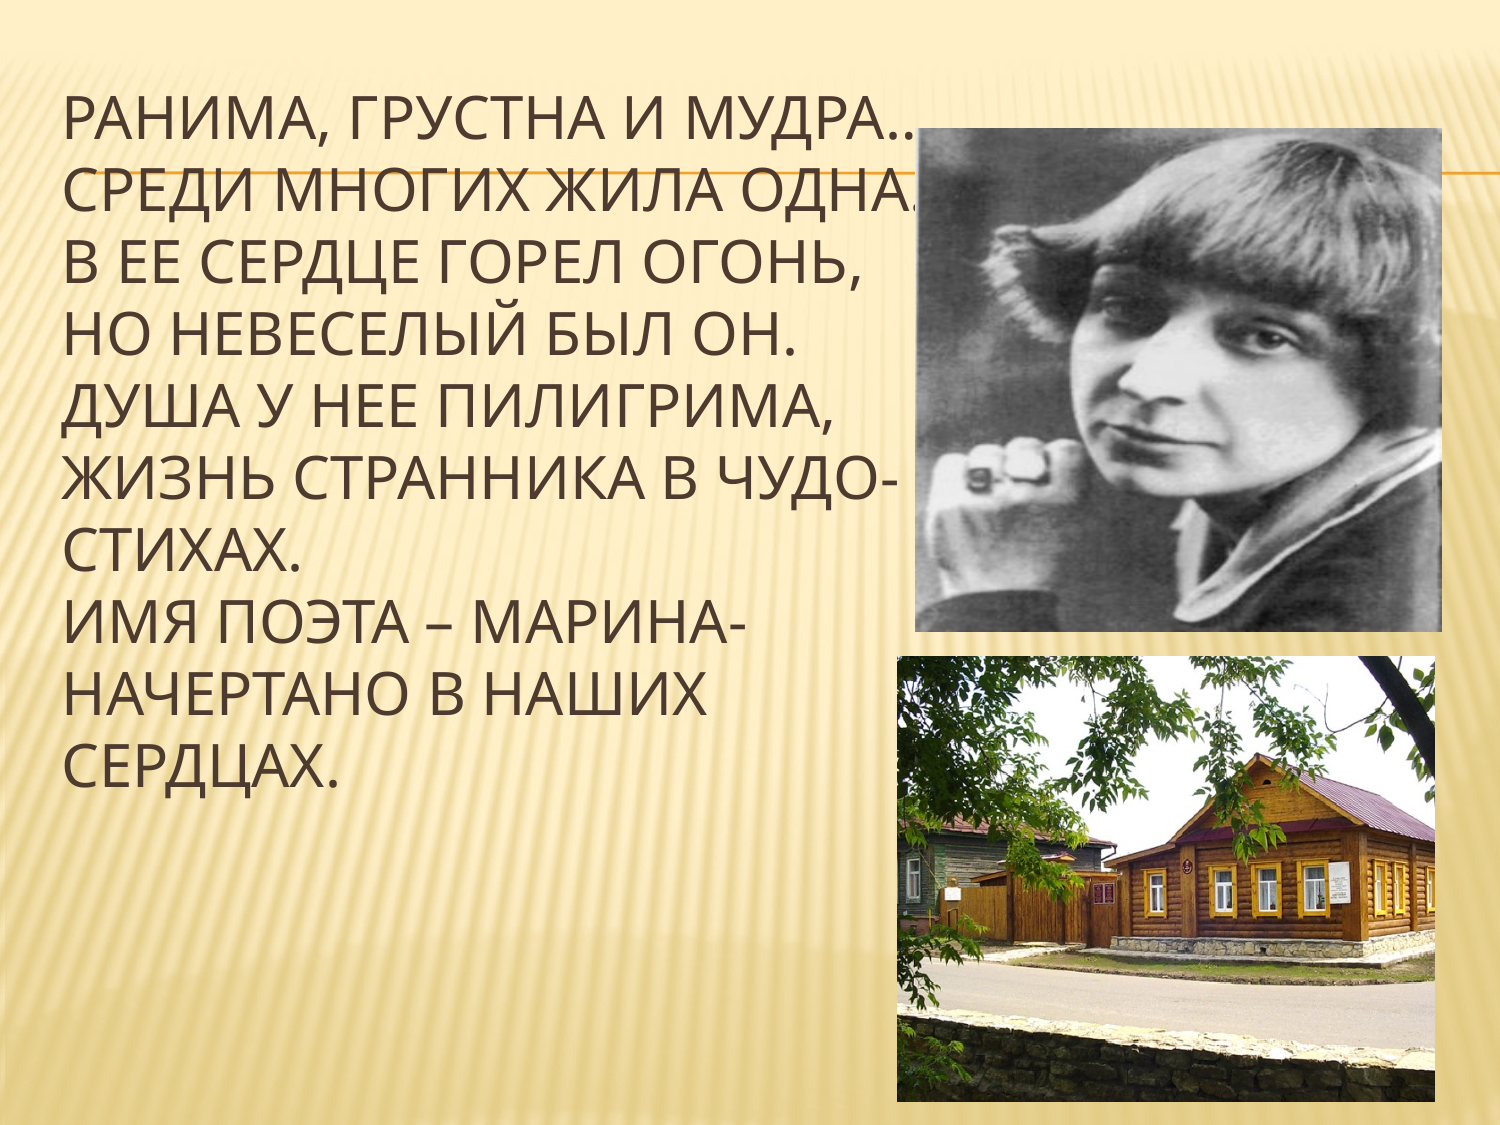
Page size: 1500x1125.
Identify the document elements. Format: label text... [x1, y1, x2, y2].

title Ранима, грустна и мудра… Среди многих жила одна. В ее сердце горел огонь, но невеселый был он. Душа у нее пилигрима, Жизнь странника в чудо- стихах. Имя поэта – Марина- Начертано в наших сердцах. [46, 0, 950, 879]
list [897, 655, 1435, 1102]
picture [914, 128, 1442, 633]
